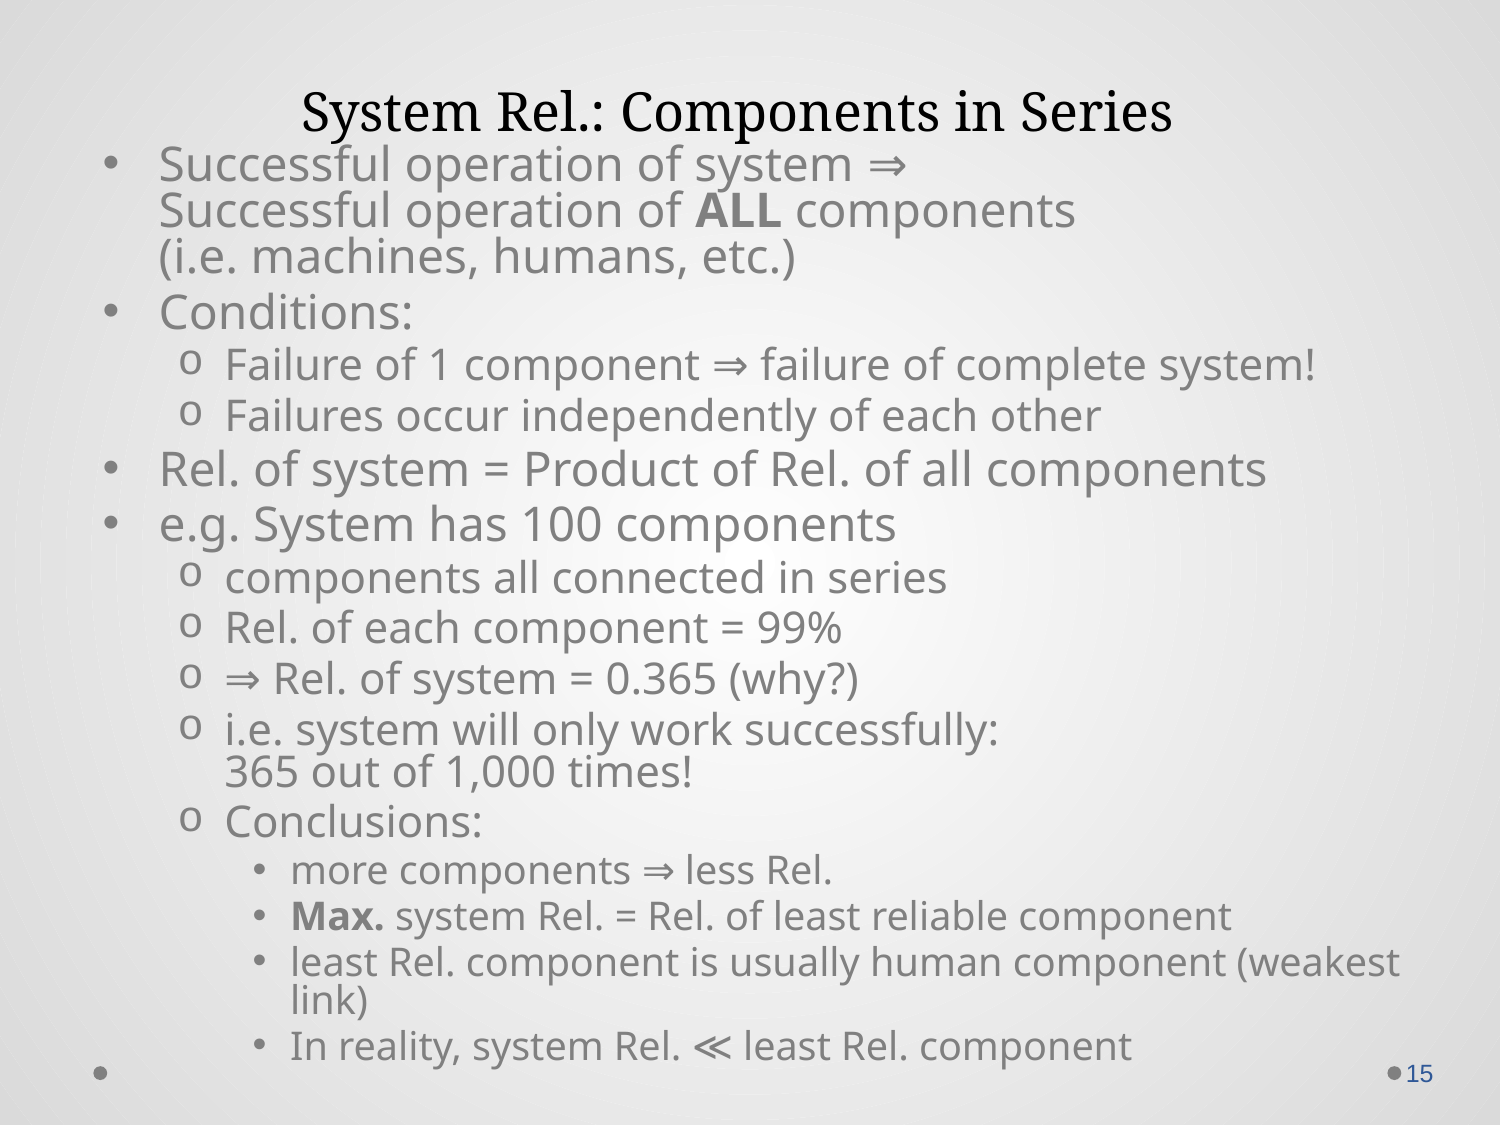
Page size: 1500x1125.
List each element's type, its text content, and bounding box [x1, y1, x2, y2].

slide_number 15 [1401, 1042, 1494, 1103]
list Successful operation of system ⇒ Successful operation of ALL components (i.e. machines, humans, etc.) Conditions: Failure of 1 component ⇒ failure of complete system! Failures occur independently of each other Rel. of system = Product of Rel. of all components e.g. System has 100 components components all connected in series Rel. of each component = 99% ⇒ Rel. of system = 0.365 (why?) i.e. system will only work successfully: 365 out of 1,000 times! Conclusions: more components ⇒ less Rel. Max. system Rel. = Rel. of least reliable component least Rel. component is usually human component (weakest link) In reality, system Rel. ≪ least Rel. component [87, 137, 1438, 1113]
title System Rel.: Components in Series [62, 50, 1413, 150]
